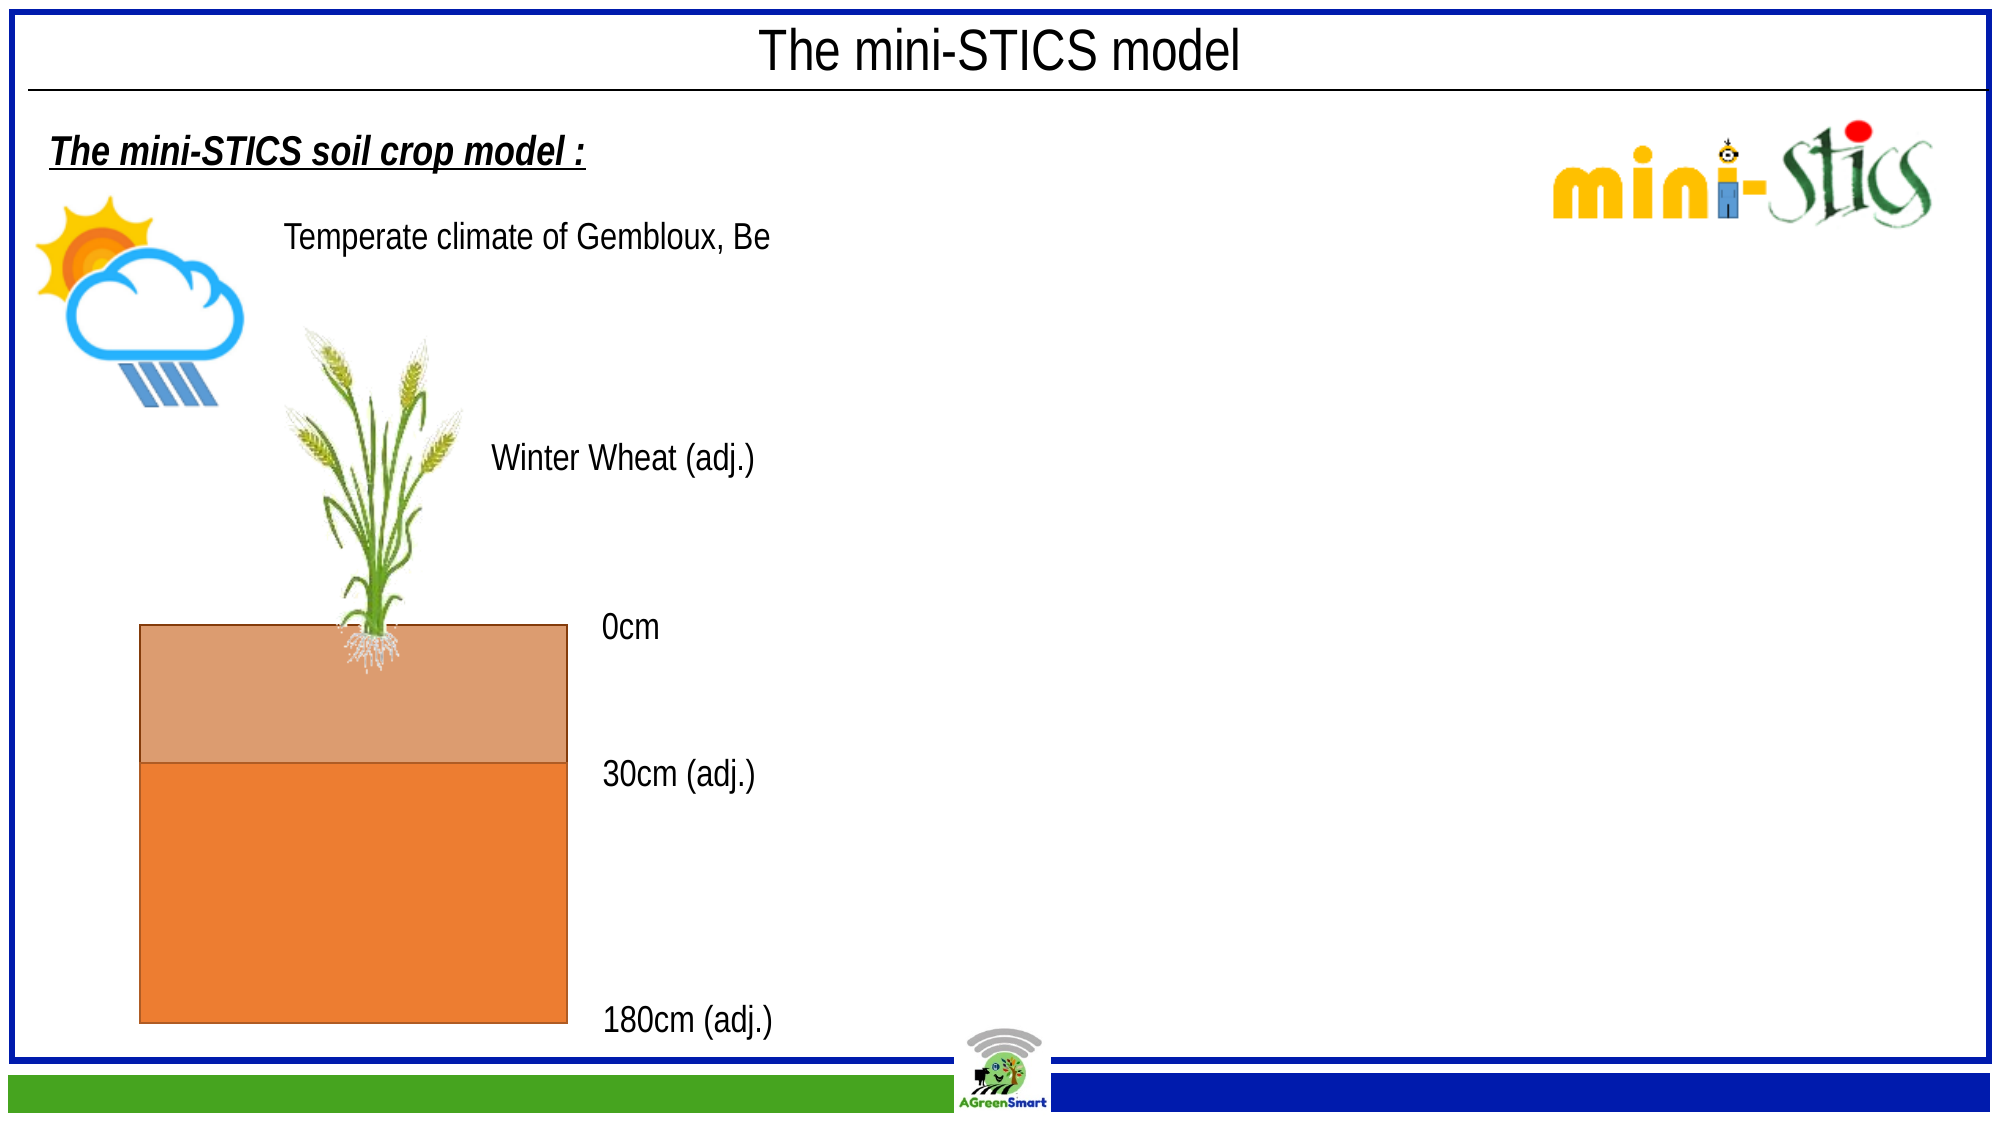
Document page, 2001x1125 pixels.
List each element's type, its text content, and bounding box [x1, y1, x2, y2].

text_box The mini-STICS model [0, 5, 2000, 90]
picture [1549, 116, 1944, 237]
picture [272, 273, 467, 693]
text_box 0cm [587, 594, 675, 655]
text_box Winter Wheat (adj.) [476, 425, 770, 486]
text_box Temperate climate of Gembloux, Be [268, 204, 786, 265]
text_box [139, 762, 568, 1024]
picture [954, 1019, 1051, 1116]
picture [17, 188, 265, 443]
text_box The mini-STICS soil crop model : [34, 116, 1549, 232]
text_box 180cm (adj.) [588, 987, 789, 1048]
text_box [139, 624, 568, 762]
text_box 30cm (adj.) [587, 741, 771, 802]
